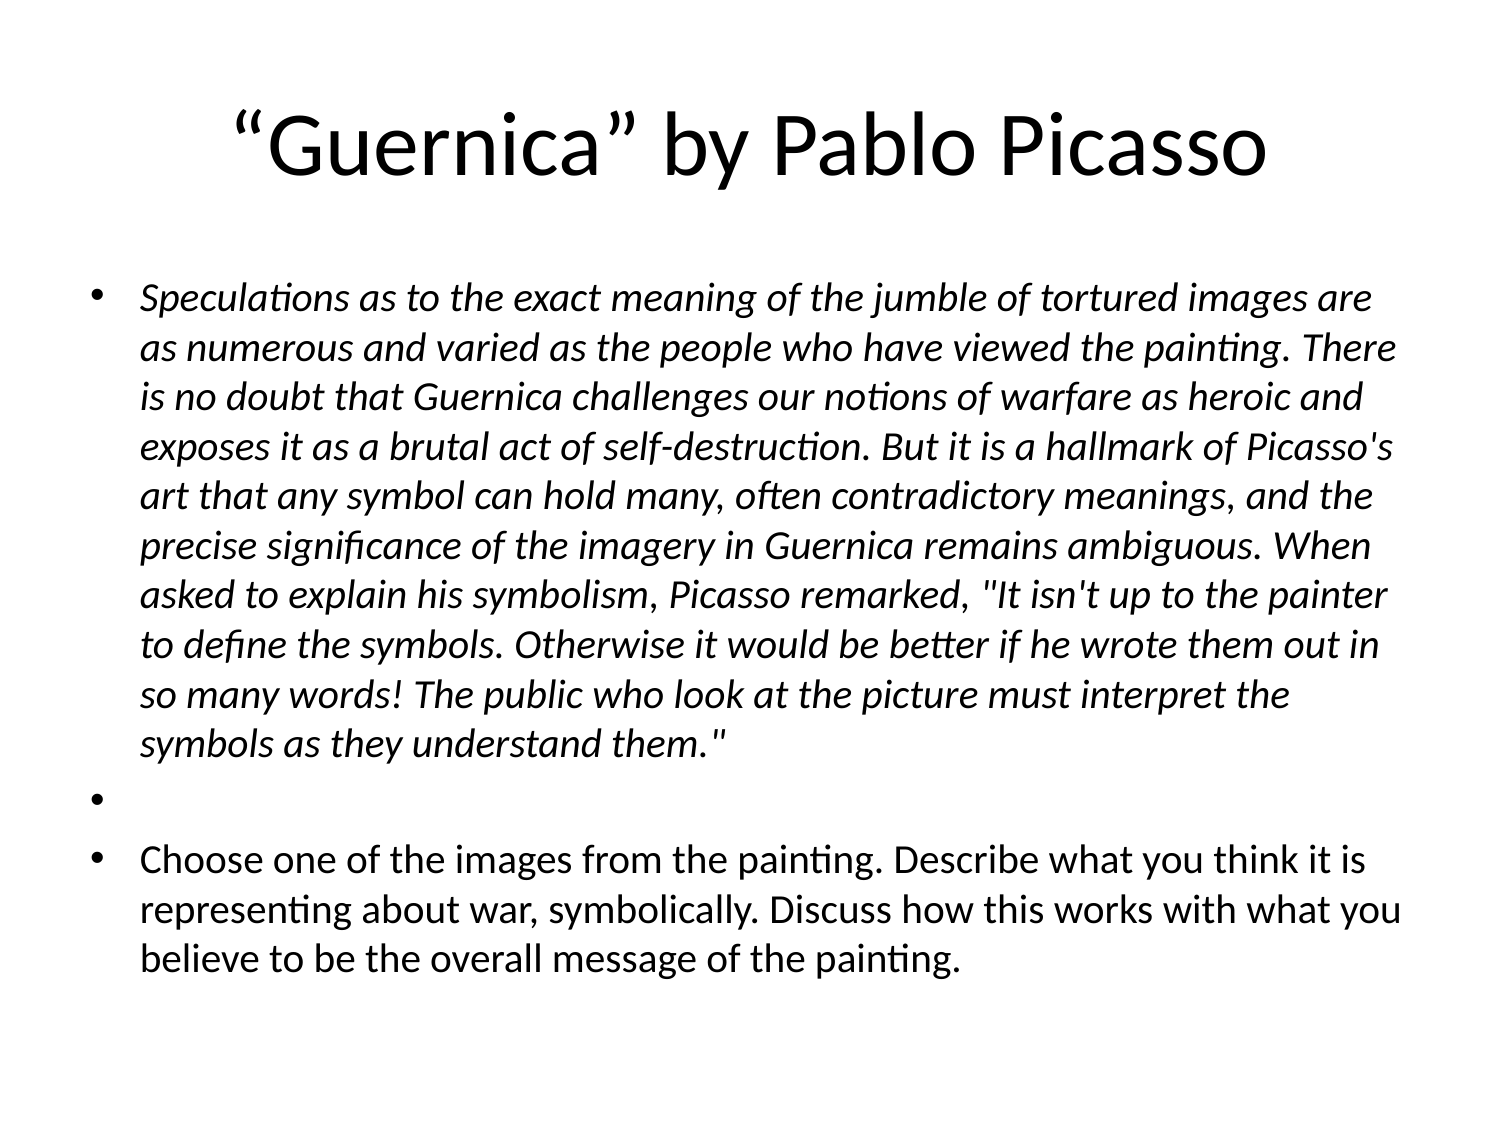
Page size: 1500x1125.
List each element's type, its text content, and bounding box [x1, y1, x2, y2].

title “Guernica” by Pablo Picasso [75, 45, 1425, 233]
list Speculations as to the exact meaning of the jumble of tortured images are as numerous and varied as the people who have viewed the painting. There is no doubt that Guernica challenges our notions of warfare as heroic and exposes it as a brutal act of self-destruction. But it is a hallmark of Picasso's art that any symbol can hold many, often contradictory meanings, and the precise significance of the imagery in Guernica remains ambiguous. When asked to explain his symbolism, Picasso remarked, "It isn't up to the painter to define the symbols. Otherwise it would be better if he wrote them out in so many words! The public who look at the picture must interpret the symbols as they understand them." Choose one of the images from the painting. Describe what you think it is representing about war, symbolically. Discuss how this works with what you believe to be the overall message of the painting. [75, 262, 1425, 1005]
